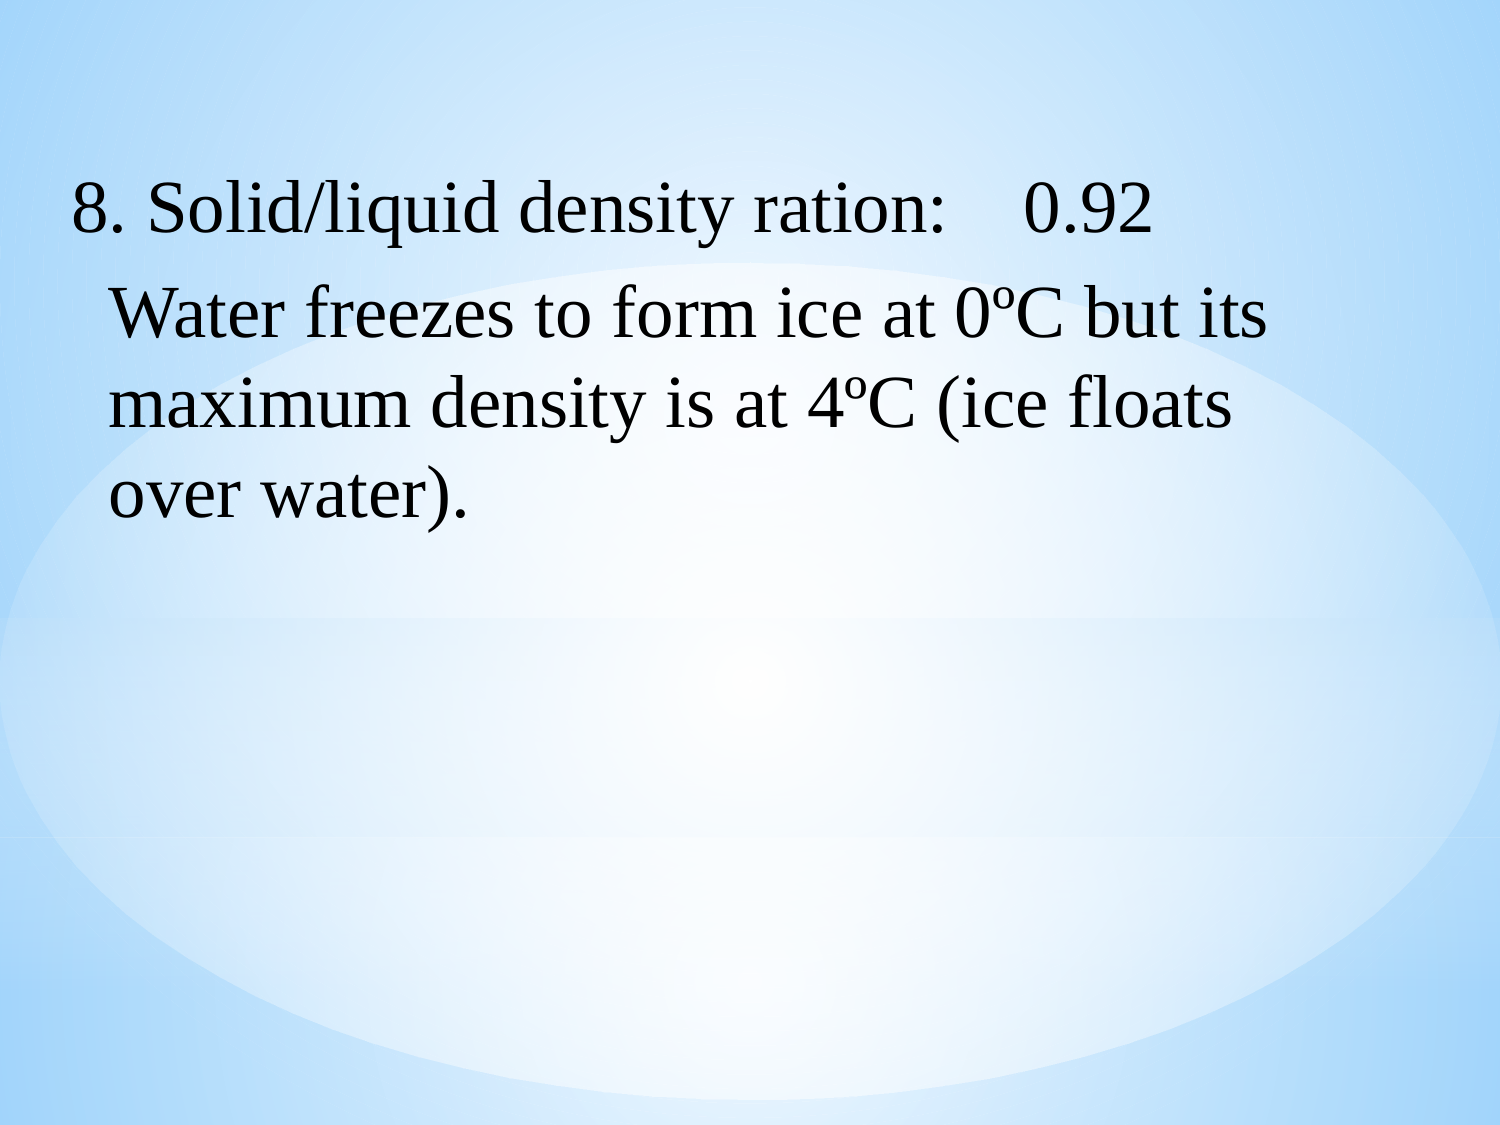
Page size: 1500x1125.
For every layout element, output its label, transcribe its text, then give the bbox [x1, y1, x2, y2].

text_box 8. Solid/liquid density ration: 0.92 Water freezes to form ice at 0ºC but its maximum density is at 4ºC (ice floats over water). [37, 149, 1388, 893]
